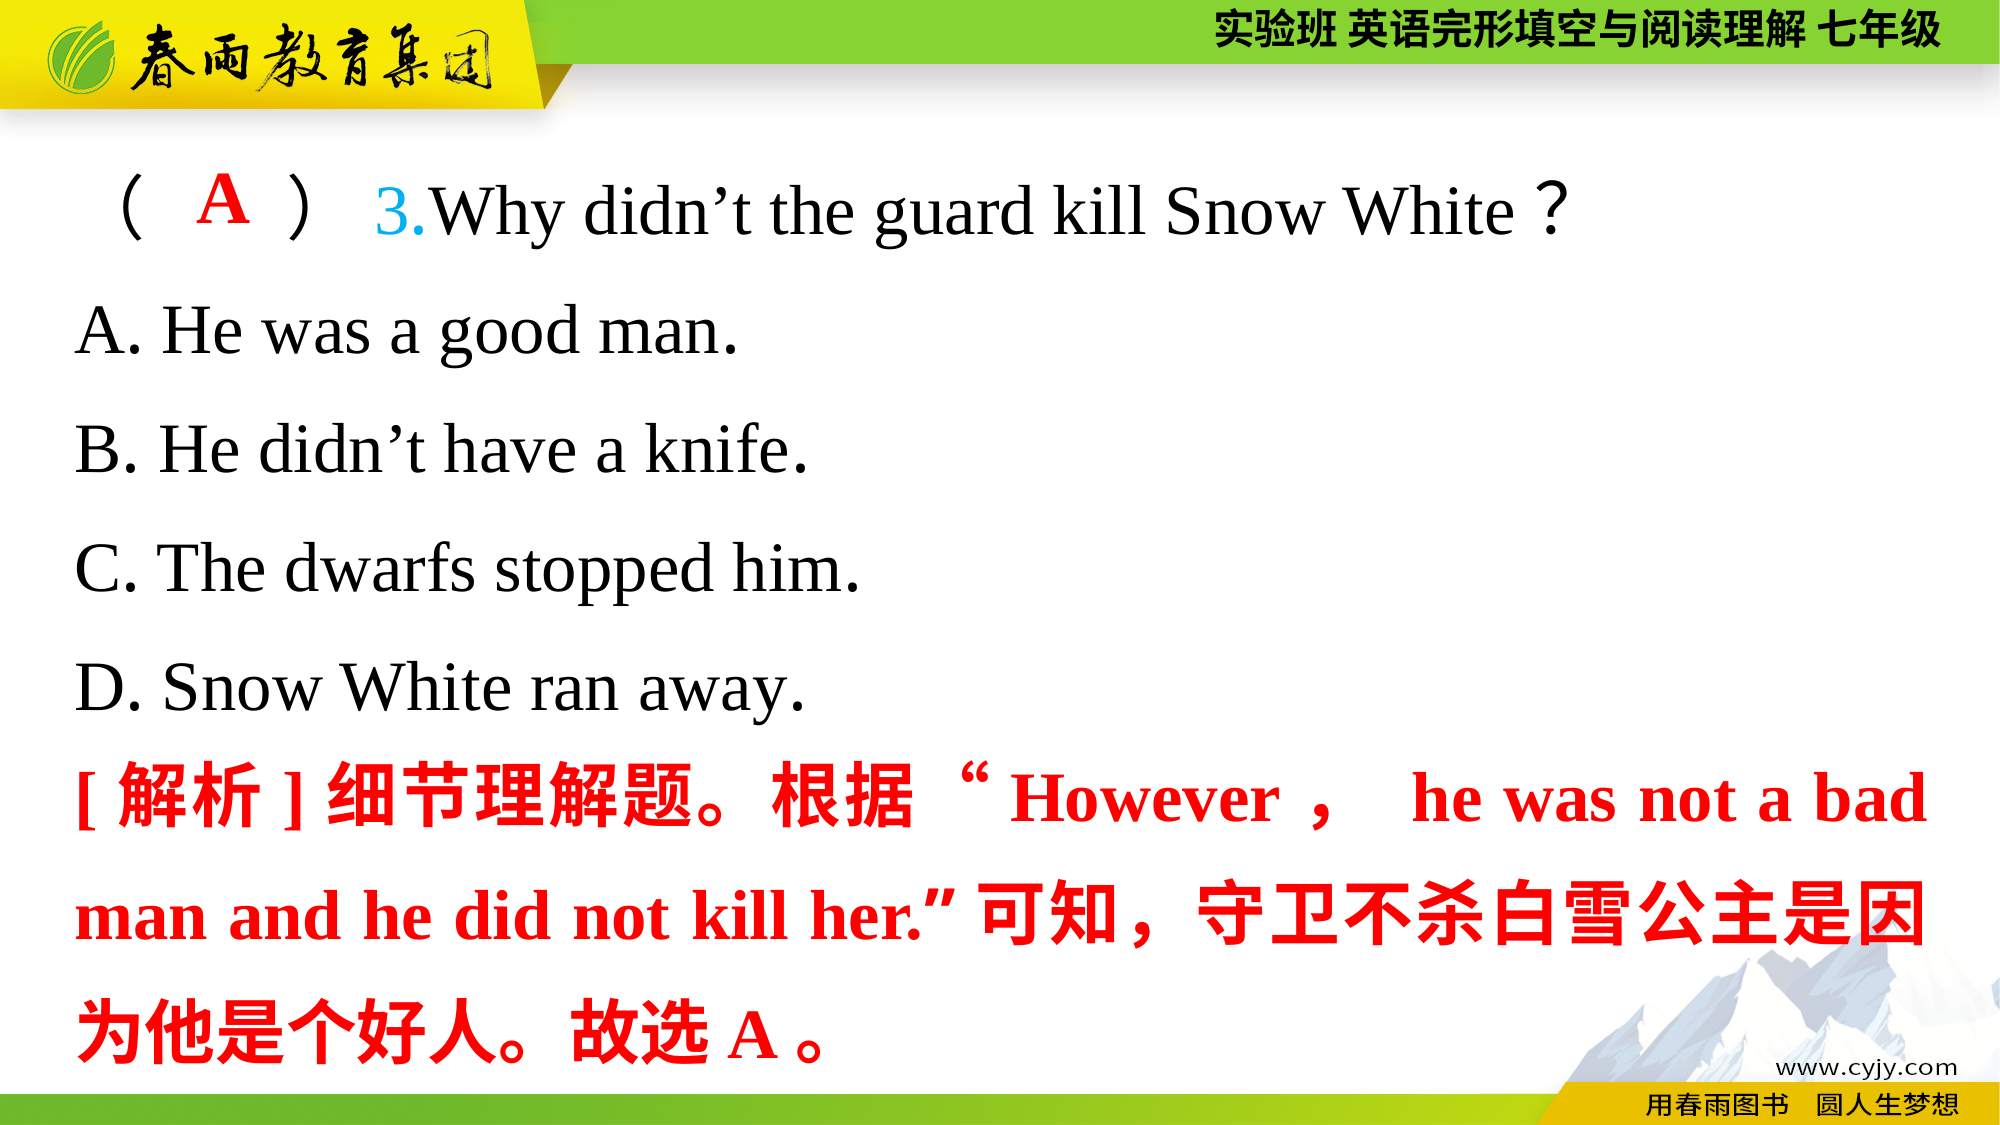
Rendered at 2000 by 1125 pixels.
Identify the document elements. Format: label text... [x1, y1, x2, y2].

picture [0, 0, 2000, 1125]
list （ ）3.Why didn’t the guard kill Snow White？ A. He was a good man. B. He didn’t have a knife. C. The dwarfs stopped him. D. Snow White ran away. [59, 122, 1944, 708]
text_box A [181, 141, 266, 246]
text_box [解析]细节理解题。根据“However， he was not a bad man and he did not kill her.”可知，守卫不杀白雪公主是因为他是个好人。故选A。 [59, 708, 1944, 1081]
